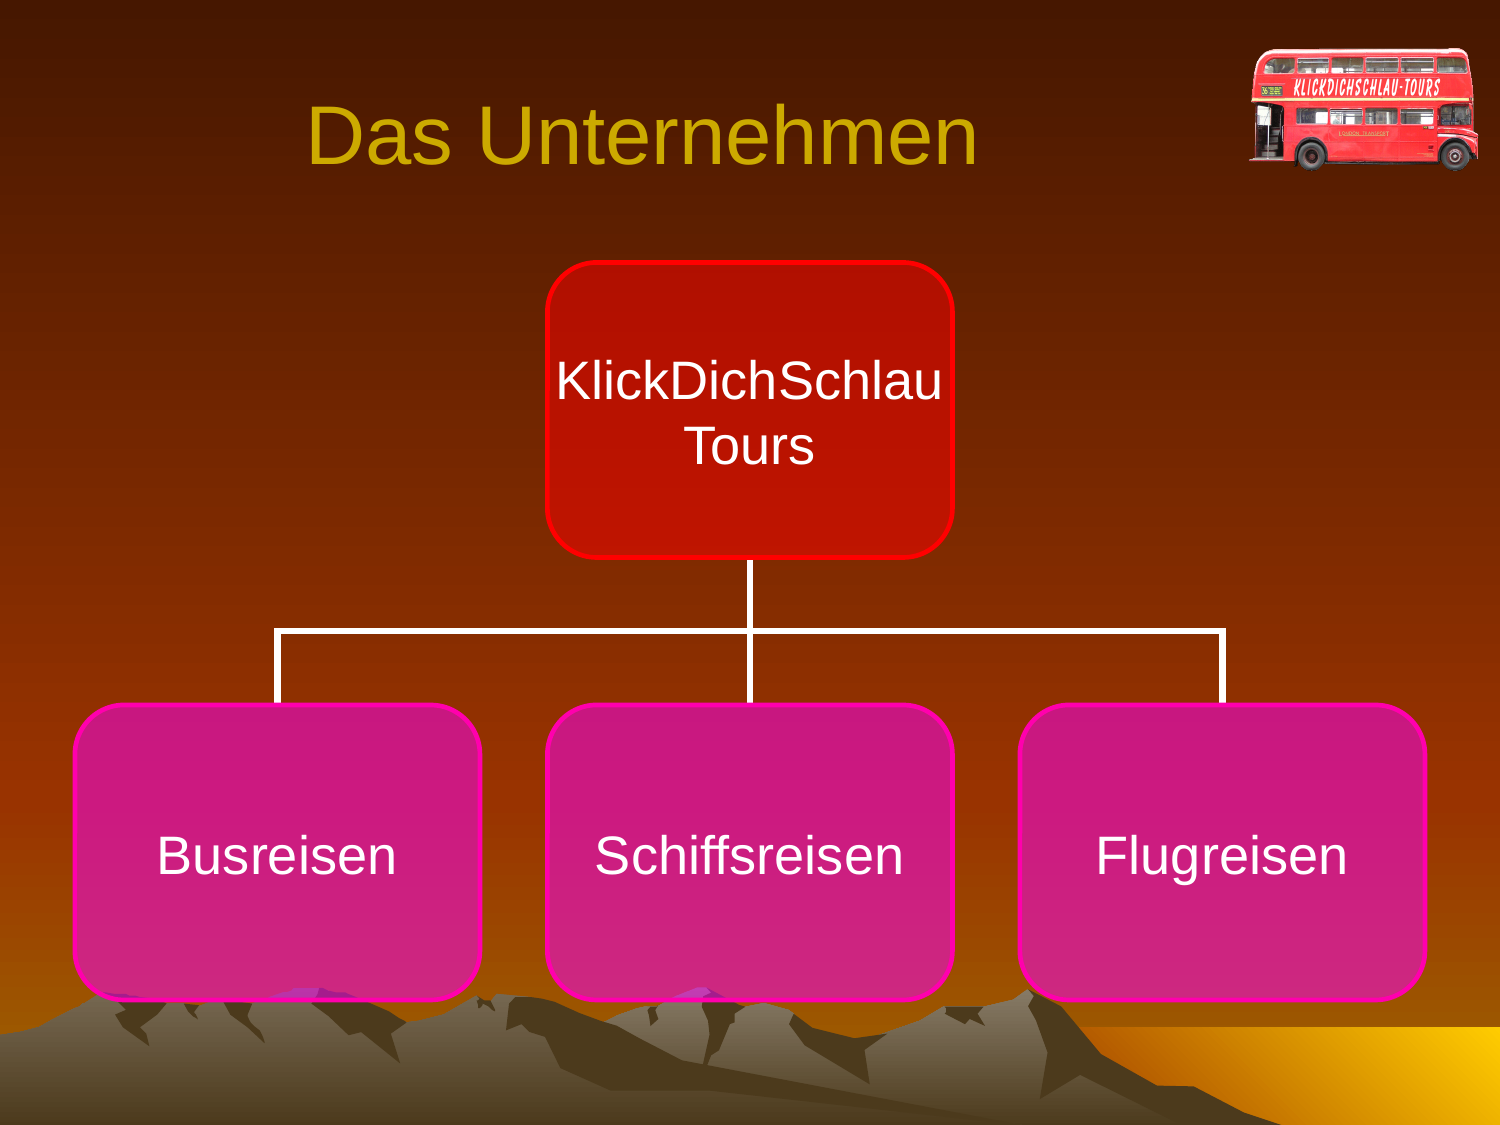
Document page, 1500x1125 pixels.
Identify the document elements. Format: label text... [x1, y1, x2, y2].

title Das Unternehmen [75, 37, 1211, 225]
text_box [74, 262, 1425, 1000]
picture [1246, 42, 1483, 174]
